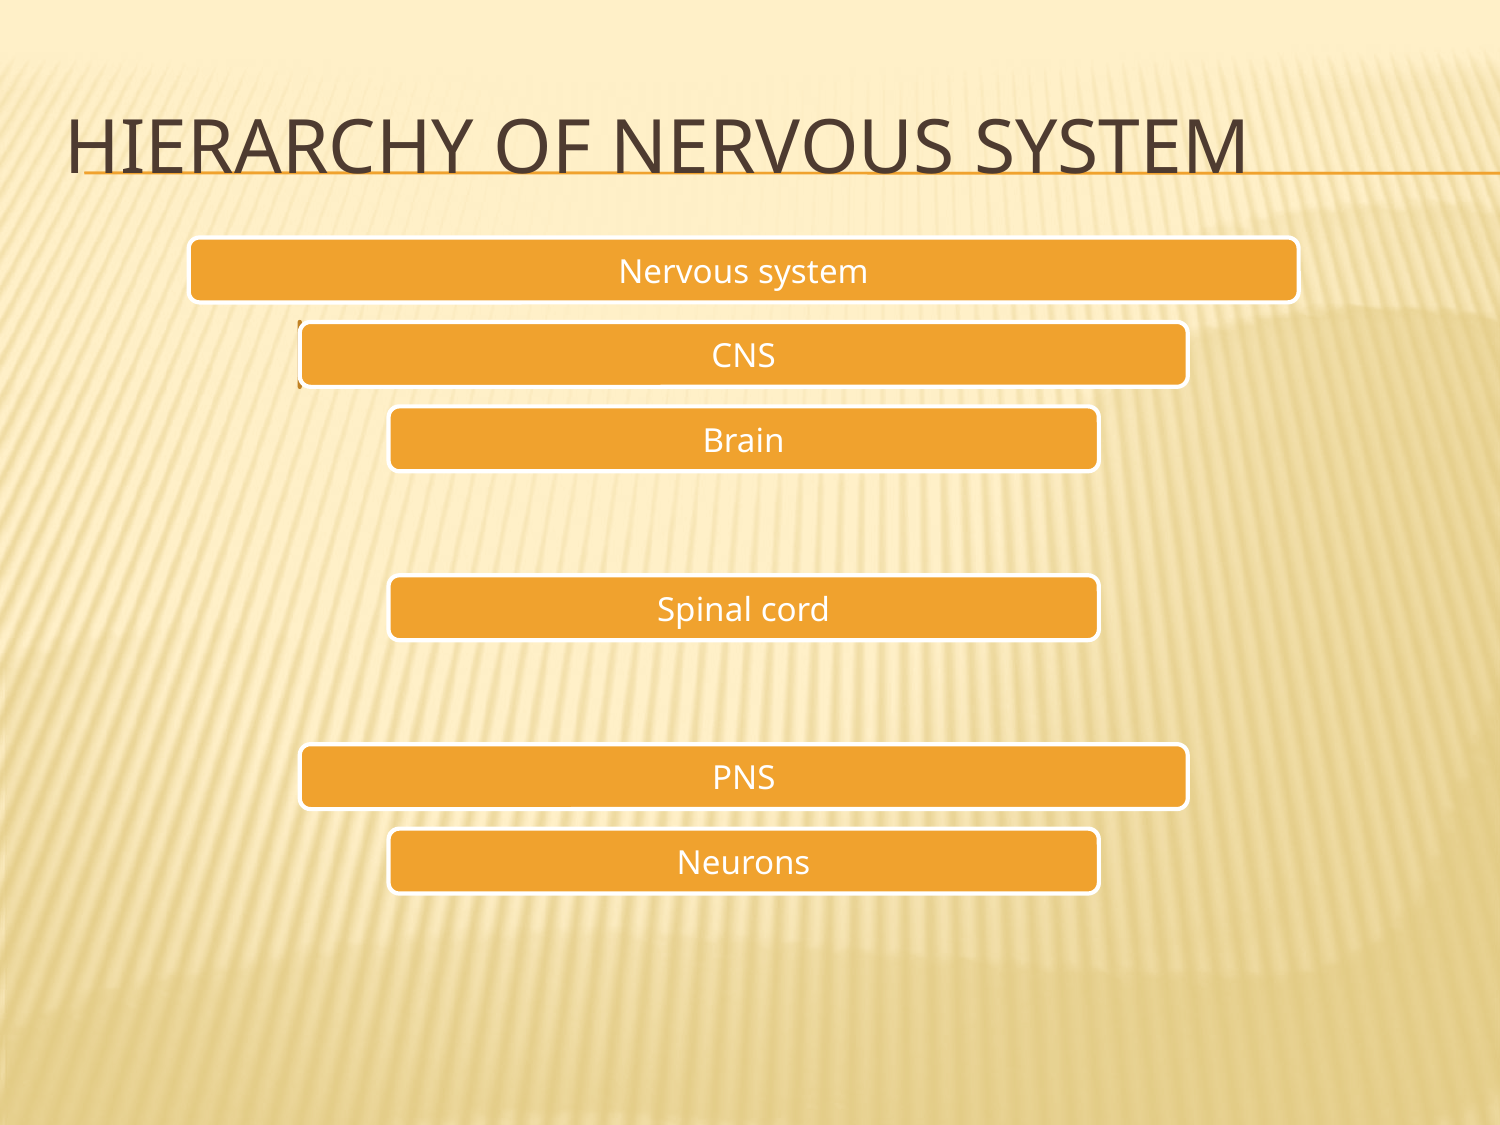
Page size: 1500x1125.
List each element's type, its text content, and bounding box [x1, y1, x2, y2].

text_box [49, 237, 1438, 1063]
title Hierarchy of Nervous System [50, 75, 1475, 213]
